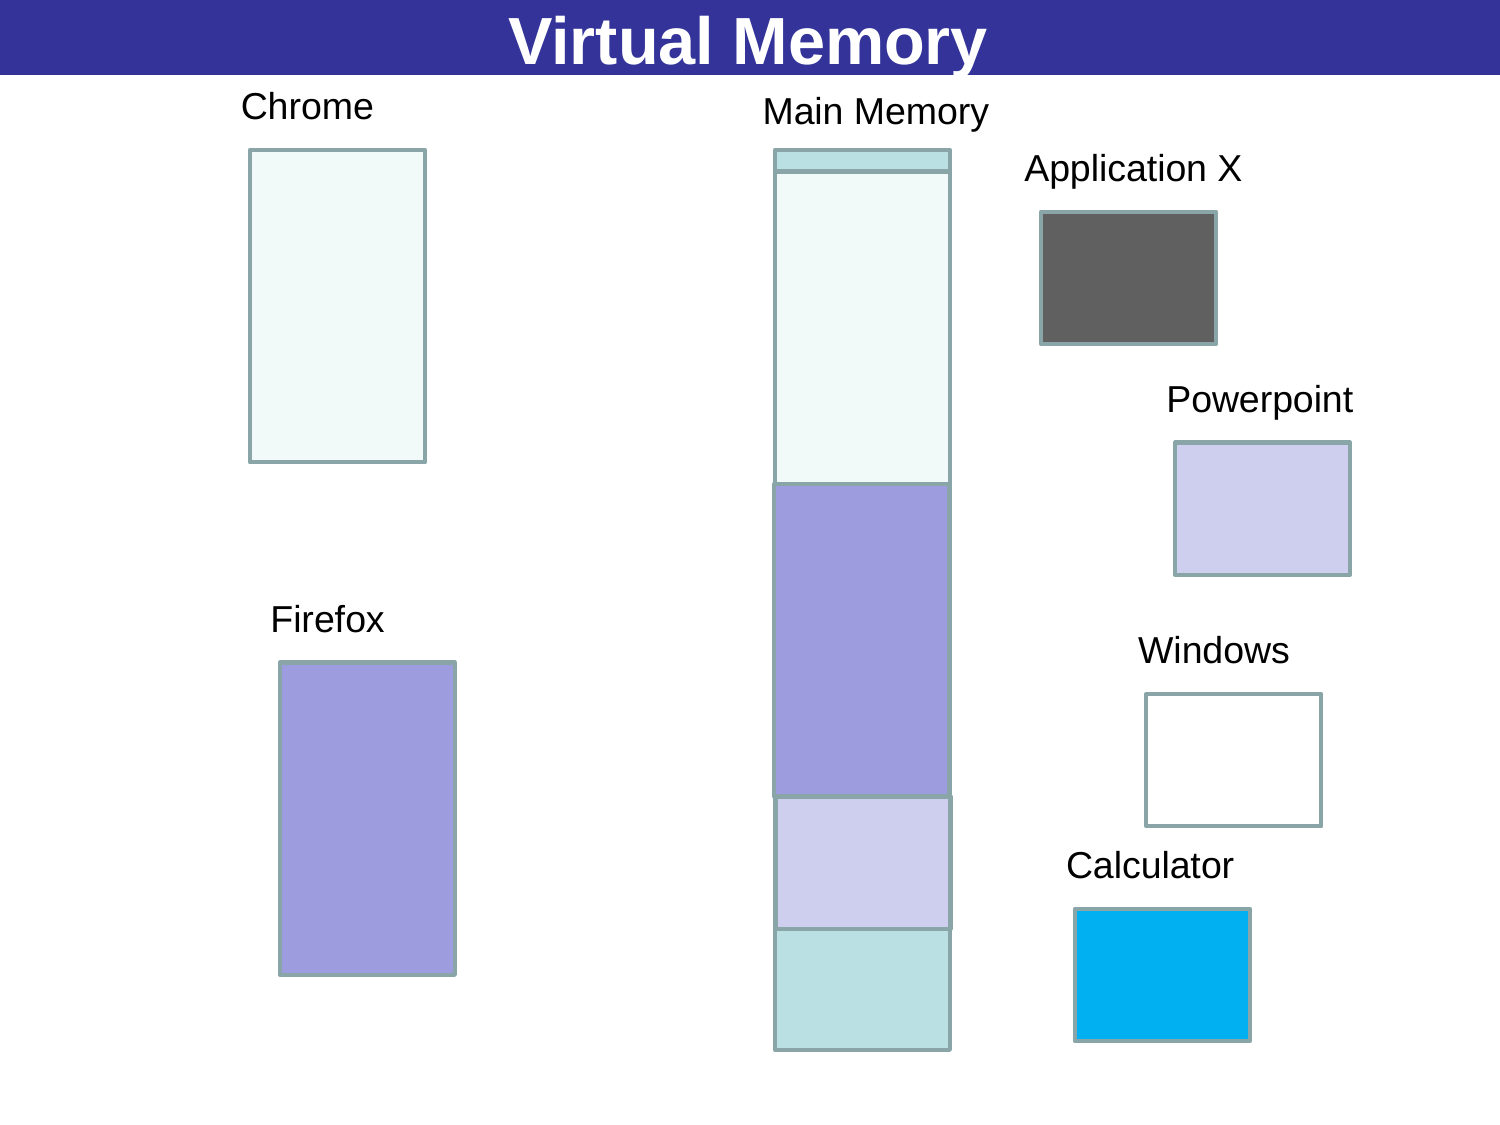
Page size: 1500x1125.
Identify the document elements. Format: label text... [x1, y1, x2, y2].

text_box [1144, 692, 1323, 828]
text_box Calculator [1051, 833, 1250, 894]
text_box Powerpoint [1151, 367, 1369, 428]
text_box Chrome [226, 74, 389, 135]
text_box [1173, 440, 1352, 577]
text_box [773, 931, 952, 1052]
text_box [1039, 210, 1218, 346]
text_box [248, 148, 427, 464]
title Virtual Memory [0, 0, 1500, 75]
text_box Application X [1009, 136, 1258, 197]
text_box [773, 169, 952, 485]
text_box Windows [1123, 618, 1305, 679]
text_box Main Memory [747, 79, 1005, 140]
text_box [773, 794, 953, 931]
text_box [1073, 907, 1252, 1043]
text_box [772, 482, 951, 799]
text_box [278, 660, 457, 977]
text_box Firefox [255, 587, 400, 648]
text_box [773, 148, 952, 169]
